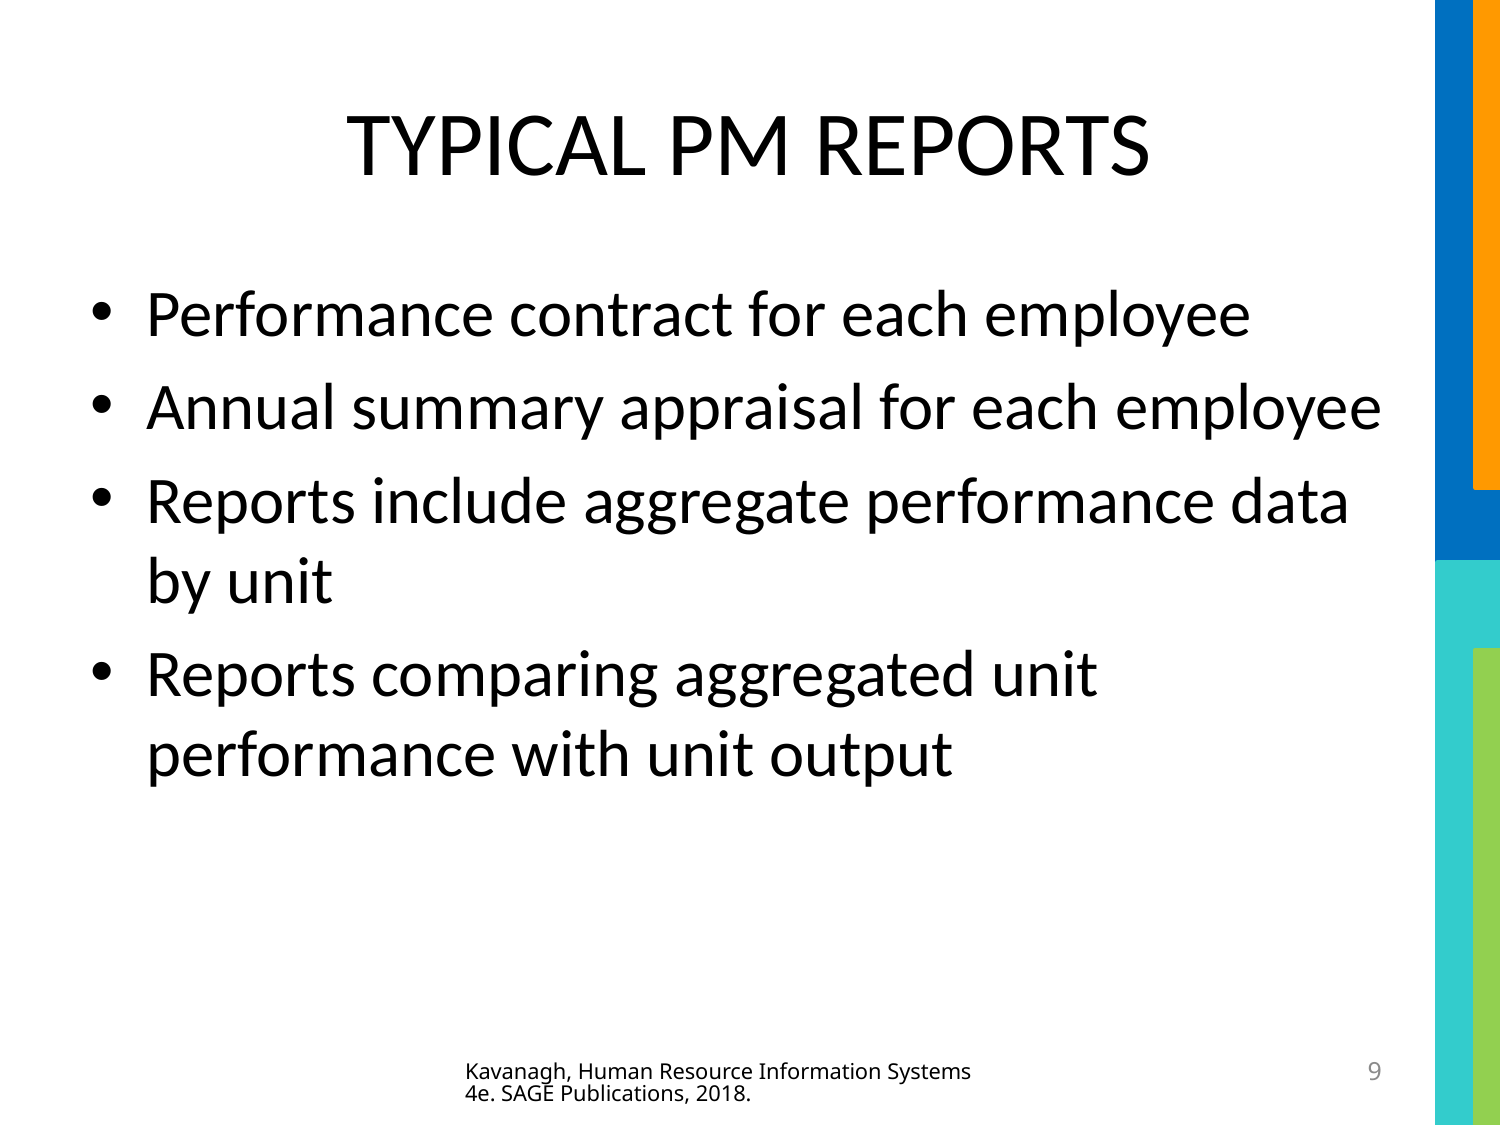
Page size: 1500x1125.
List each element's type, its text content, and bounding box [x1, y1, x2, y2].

footer Kavanagh, Human Resource Information Systems 4e. SAGE Publications, 2018. [450, 1042, 1004, 1103]
list Performance contract for each employee Annual summary appraisal for each employee Reports include aggregate performance data by unit Reports comparing aggregated unit performance with unit output [75, 262, 1425, 1005]
slide_number 9 [1059, 1042, 1397, 1103]
title TYPICAL PM REPORTS [75, 45, 1425, 233]
